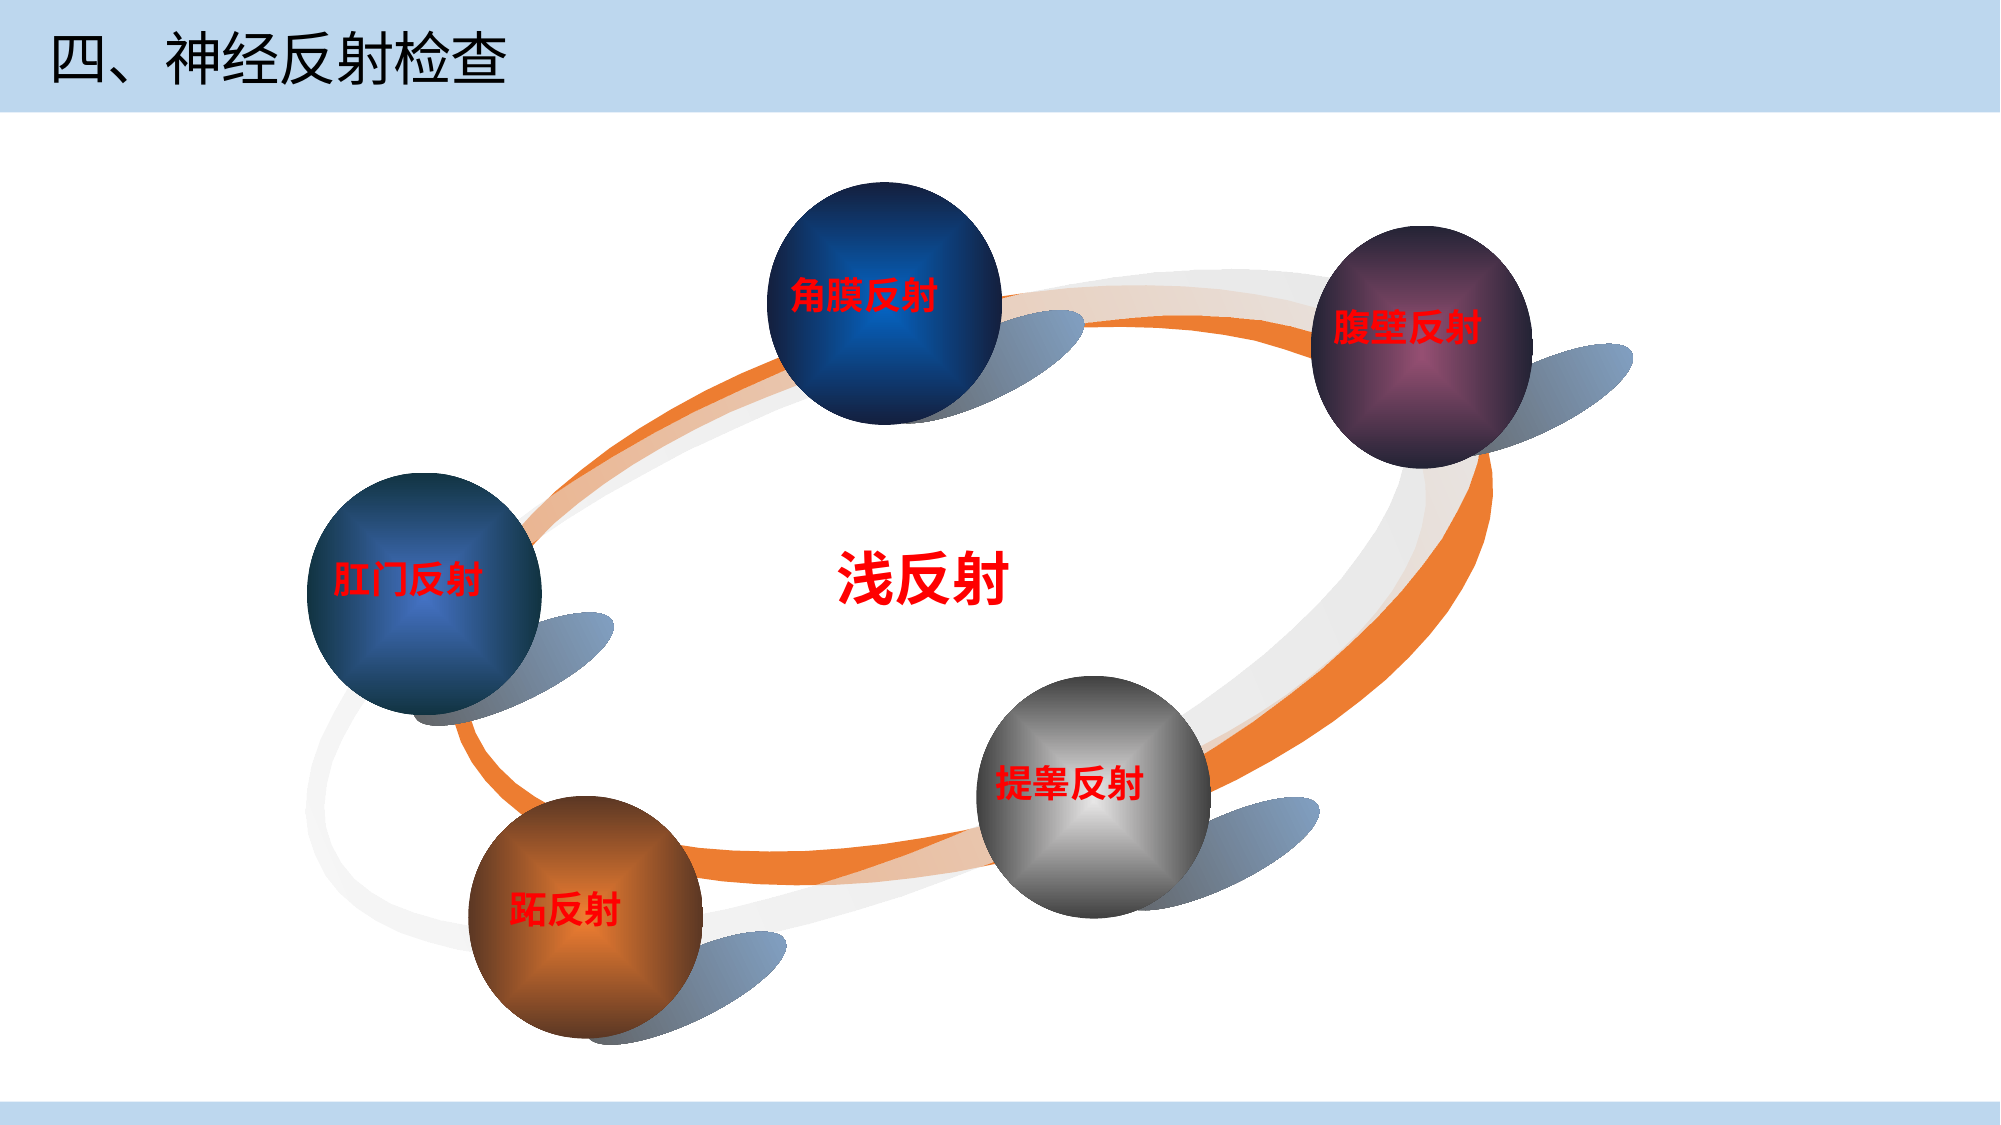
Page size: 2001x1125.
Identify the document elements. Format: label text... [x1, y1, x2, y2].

text_box 四、神经反射检查 [37, 15, 802, 137]
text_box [267, 182, 1643, 1039]
